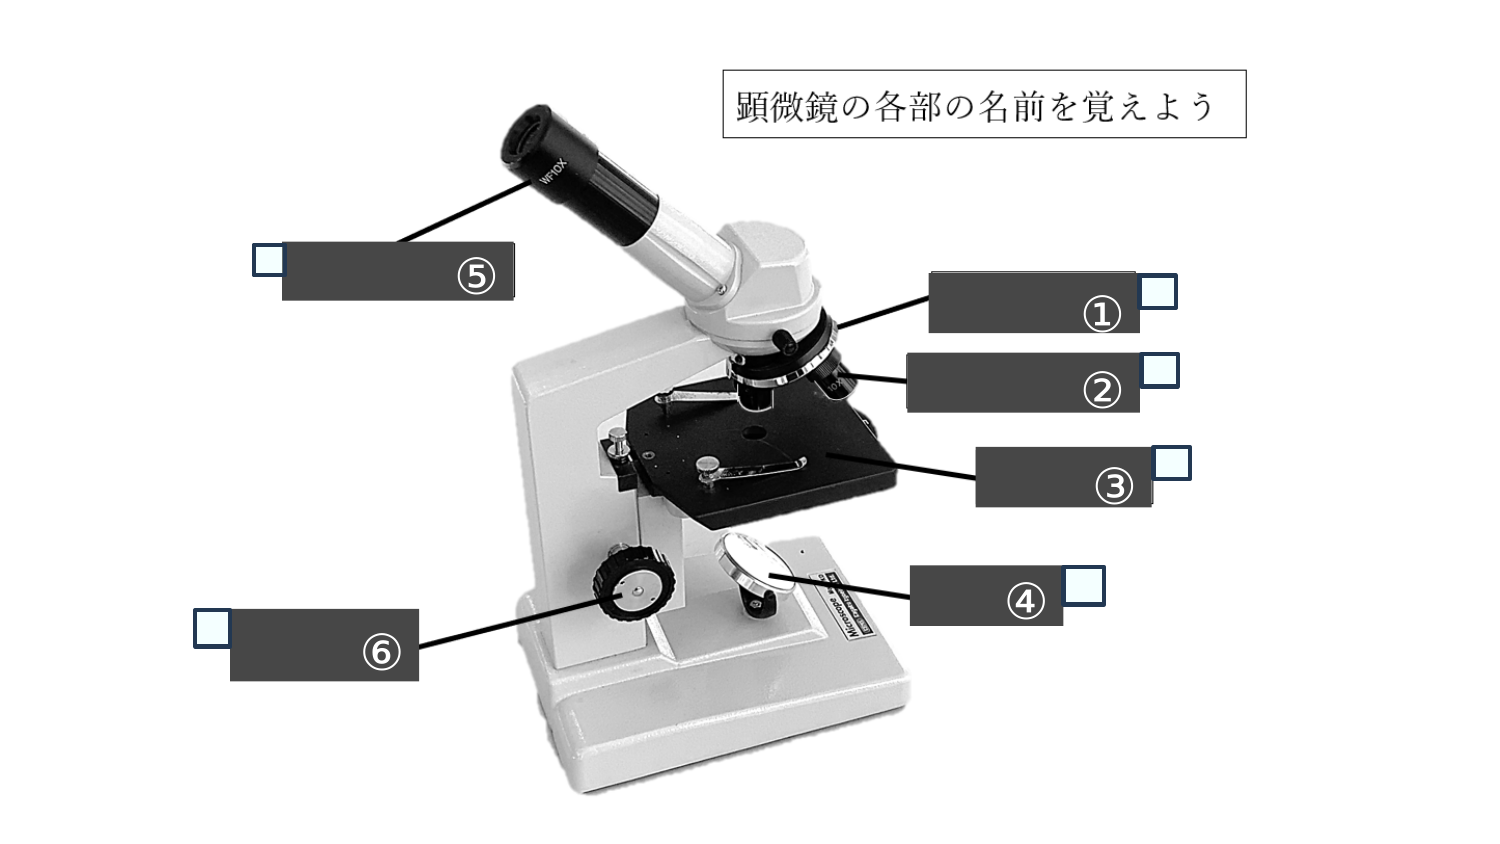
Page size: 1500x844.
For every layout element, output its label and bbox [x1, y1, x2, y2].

picture [182, 0, 1336, 844]
